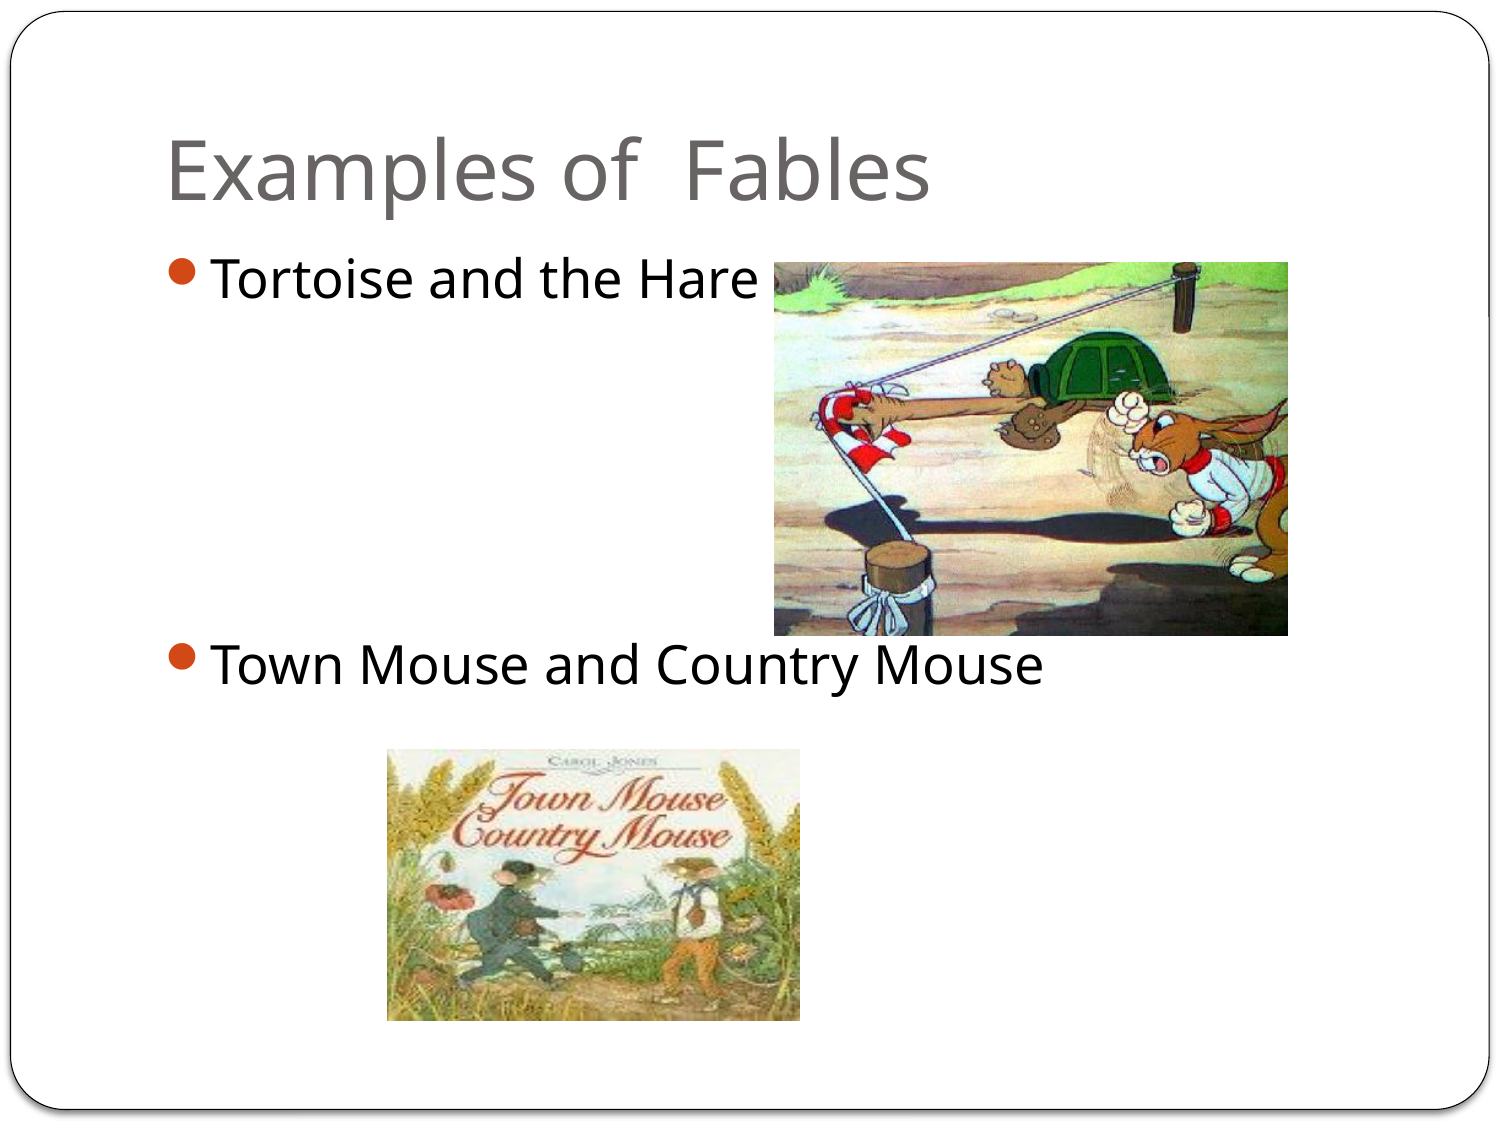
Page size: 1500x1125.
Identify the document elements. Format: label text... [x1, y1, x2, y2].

title Examples of Fables [150, 45, 1425, 233]
picture [387, 749, 801, 1021]
list Tortoise and the Hare Town Mouse and Country Mouse [150, 237, 1425, 988]
picture [774, 262, 1288, 636]
